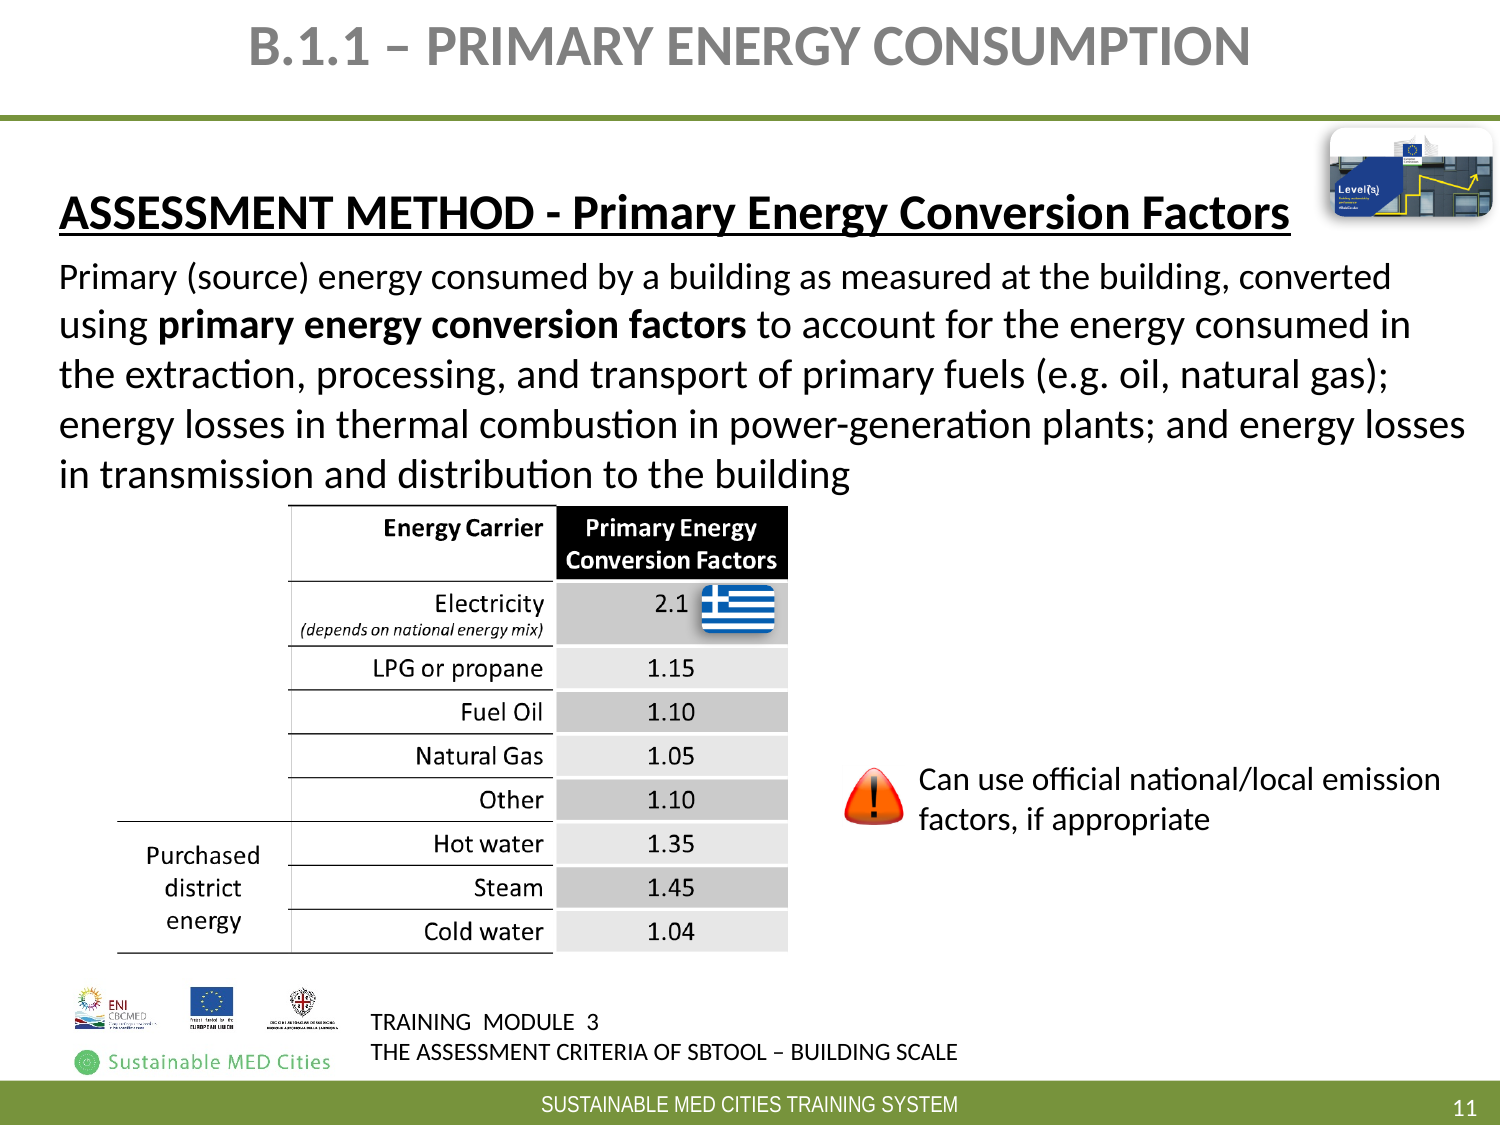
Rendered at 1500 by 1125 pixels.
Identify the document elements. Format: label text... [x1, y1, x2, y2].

text_box Can use official national/local emission factors, if appropriate [904, 750, 1493, 845]
list ASSESSMENT METHOD - Primary Energy Conversion Factors Primary (source) energy consumed by a building as measured at the building, converted using primary energy conversion factors to account for the energy consumed in the extraction, processing, and transport of primary fuels (e.g. oil, natural gas); energy losses in thermal combustion in power-generation plants; and energy losses in transmission and distribution to the building [43, 172, 1493, 1008]
picture [1329, 127, 1493, 217]
picture [62, 1008, 356, 1080]
slide_number 11 [1142, 1076, 1493, 1125]
picture [841, 765, 905, 827]
picture [117, 501, 790, 964]
